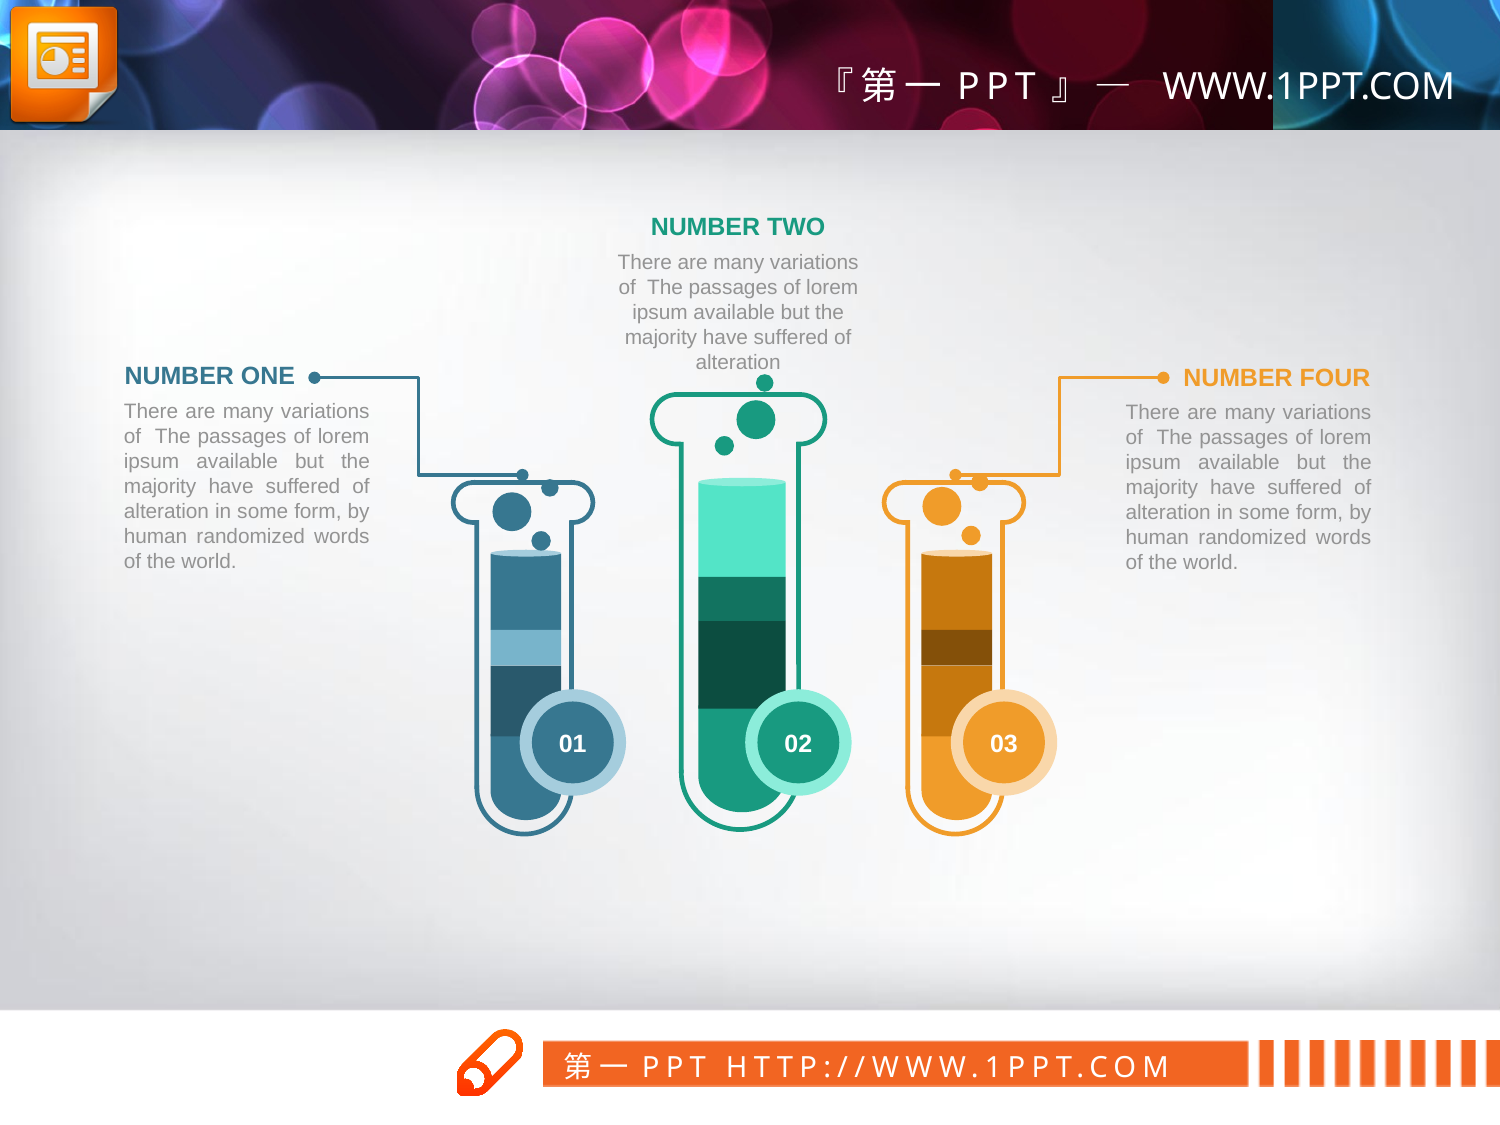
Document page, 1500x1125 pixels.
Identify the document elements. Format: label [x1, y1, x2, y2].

text_box [1125, 360, 1372, 576]
text_box [950, 688, 1058, 796]
text_box [452, 482, 594, 835]
text_box [714, 373, 776, 456]
picture [543, 1040, 1500, 1087]
text_box [492, 478, 559, 551]
text_box [922, 473, 989, 546]
text_box [651, 394, 826, 830]
text_box [744, 688, 852, 796]
text_box [955, 377, 1120, 476]
text_box [883, 482, 1025, 835]
text_box [519, 688, 627, 796]
text_box [376, 377, 523, 476]
picture [0, 0, 1500, 1012]
text_box [615, 210, 862, 375]
text_box [123, 359, 370, 575]
